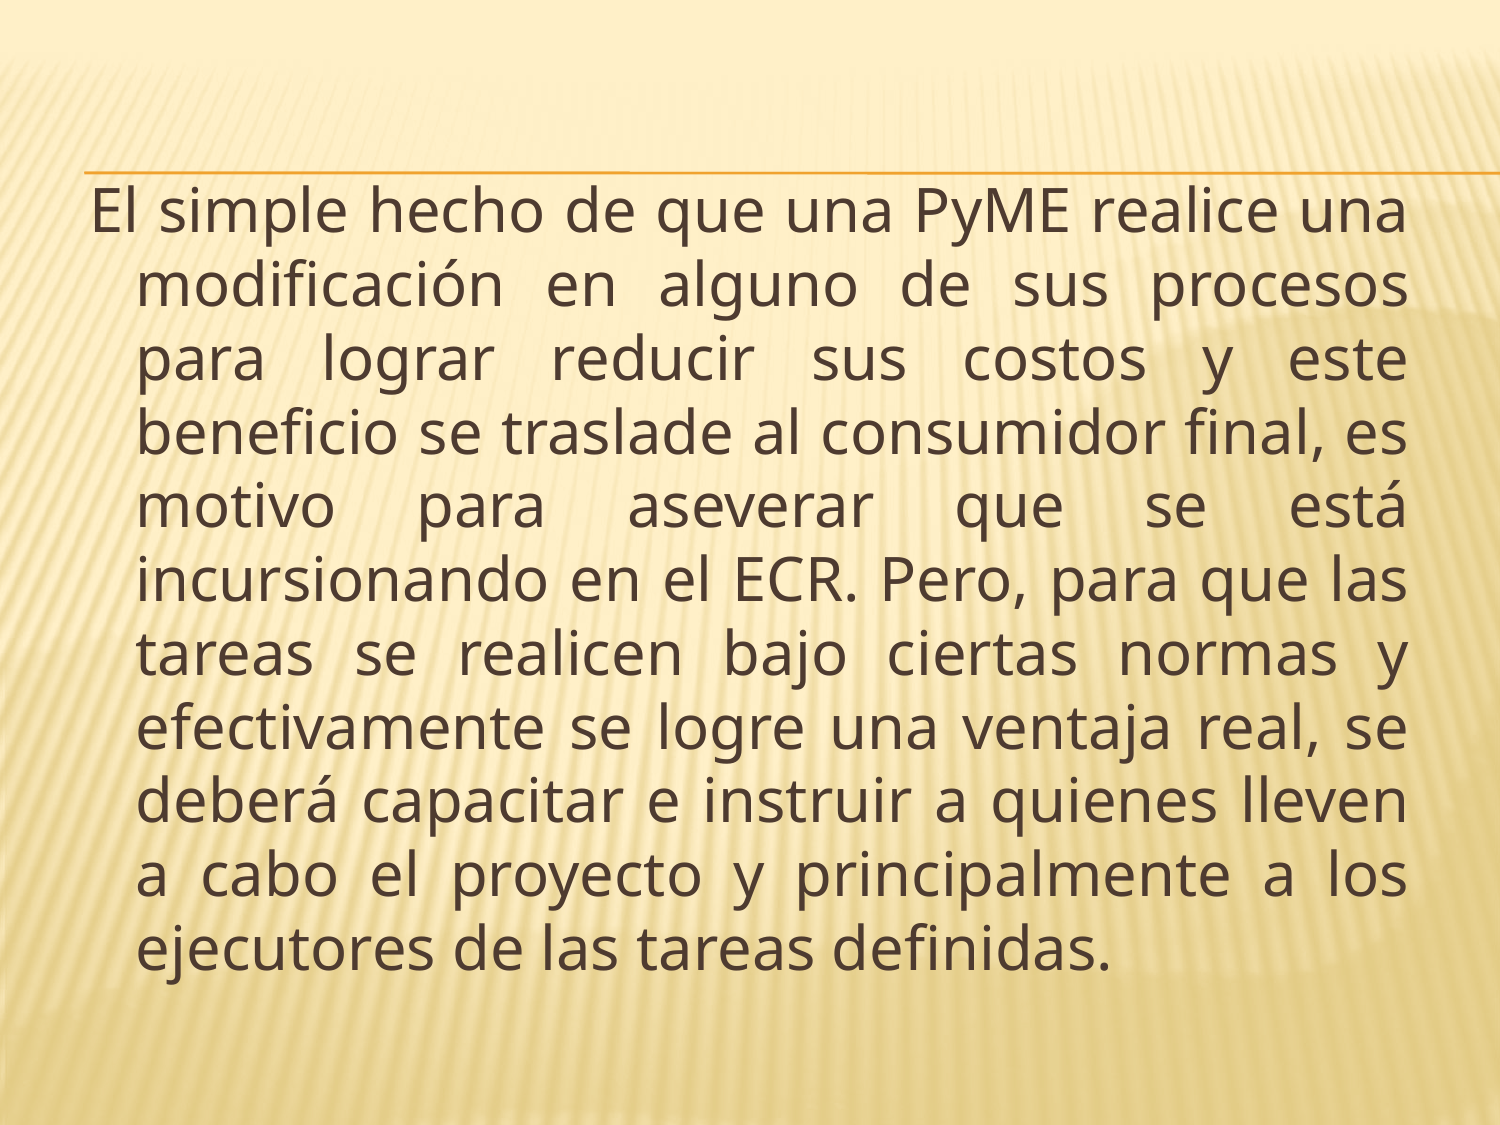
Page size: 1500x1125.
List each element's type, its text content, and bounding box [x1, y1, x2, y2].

list El simple hecho de que una PyME realice una modificación en alguno de sus procesos para lograr reducir sus costos y este beneficio se traslade al consumidor final, es motivo para aseverar que se está incursionando en el ECR. Pero, para que las tareas se realicen bajo ciertas normas y efectivamente se logre una ventaja real, se deberá capacitar e instruir a quienes lleven a cabo el proyecto y principalmente a los ejecutores de las tareas definidas. [75, 164, 1425, 1005]
